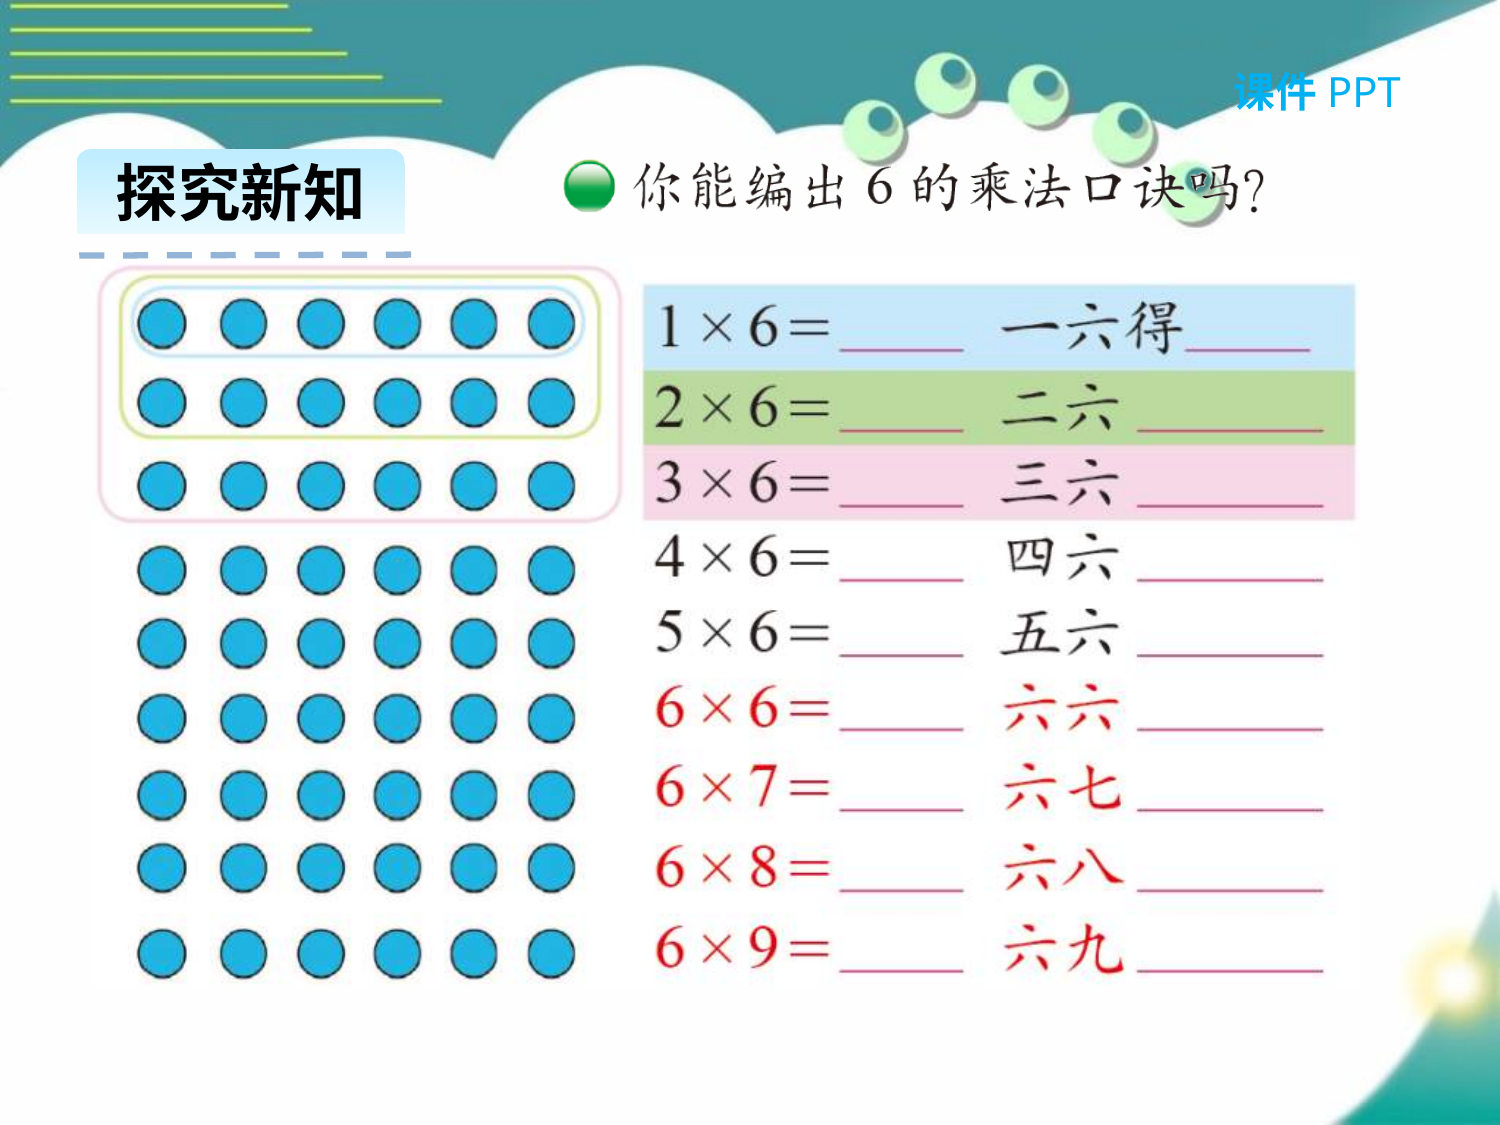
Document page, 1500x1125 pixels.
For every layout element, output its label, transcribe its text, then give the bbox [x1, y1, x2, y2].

text_box 课件PPT [1218, 58, 1418, 124]
picture [0, 0, 1500, 1125]
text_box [76, 148, 420, 256]
